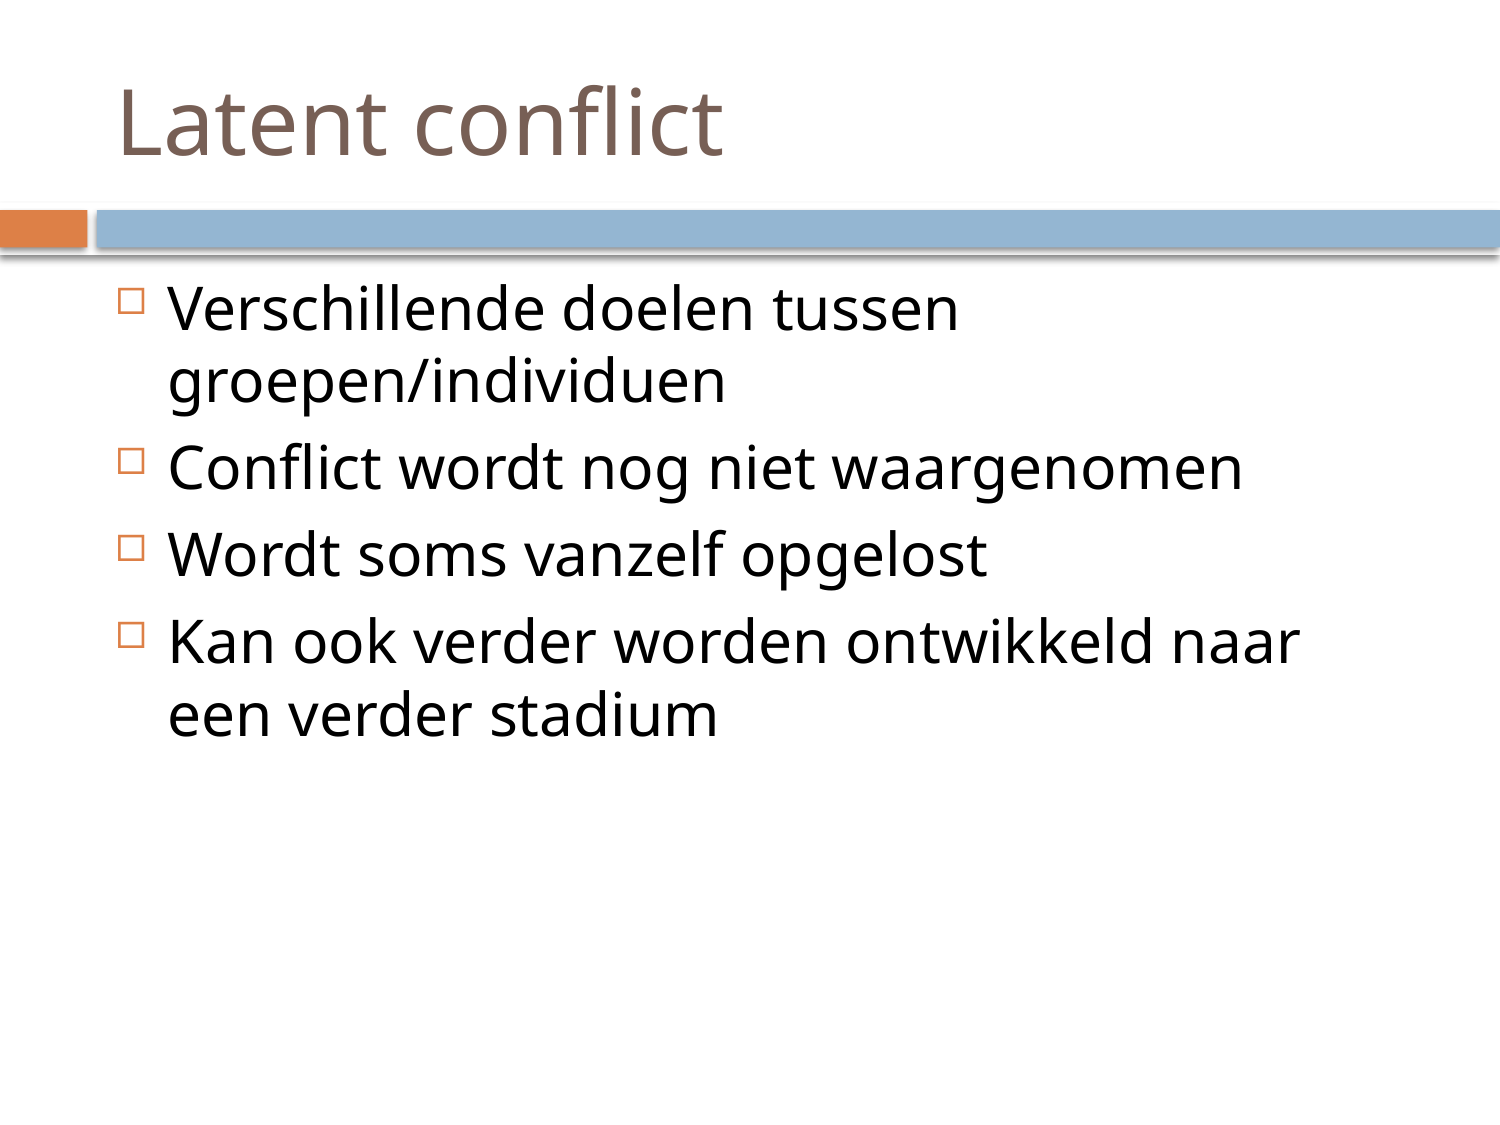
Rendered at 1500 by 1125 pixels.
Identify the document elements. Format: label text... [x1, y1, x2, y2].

title Latent conflict [100, 37, 1438, 200]
list Verschillende doelen tussen groepen/individuen Conflict wordt nog niet waargenomen Wordt soms vanzelf opgelost Kan ook verder worden ontwikkeld naar een verder stadium [100, 262, 1438, 1000]
